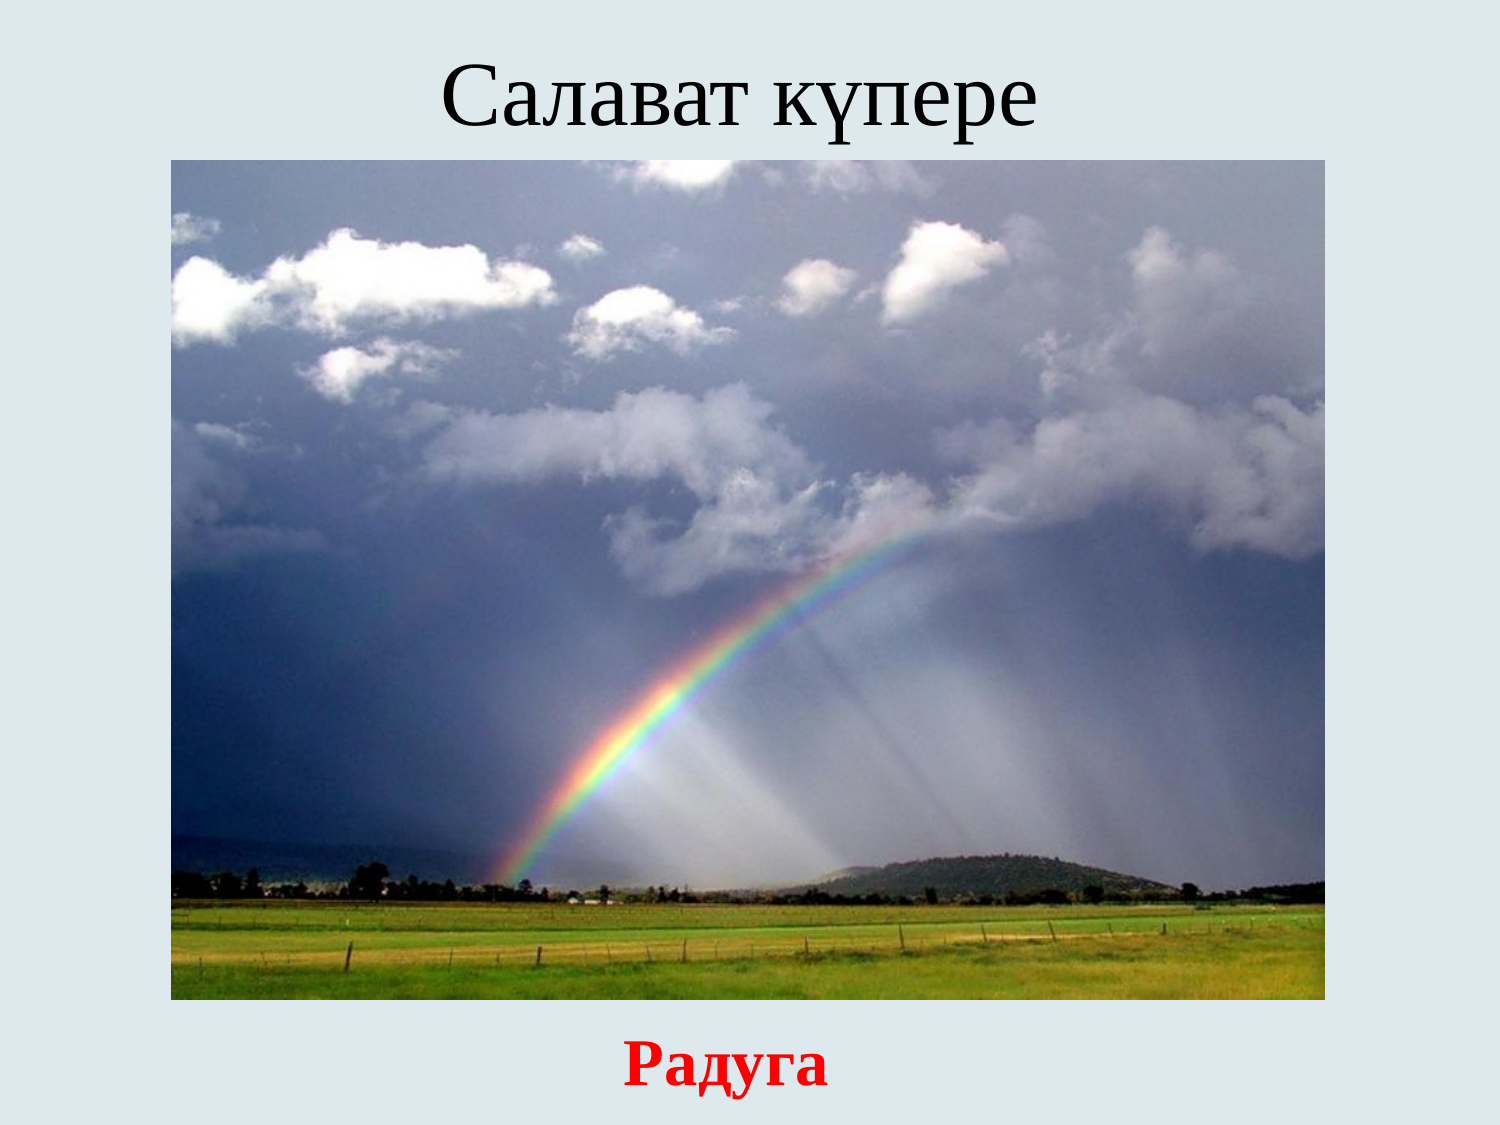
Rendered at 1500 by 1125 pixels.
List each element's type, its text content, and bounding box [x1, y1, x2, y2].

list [170, 160, 1326, 1000]
text_box Радуга [609, 1011, 845, 1106]
title Салават күпере [64, 19, 1415, 159]
